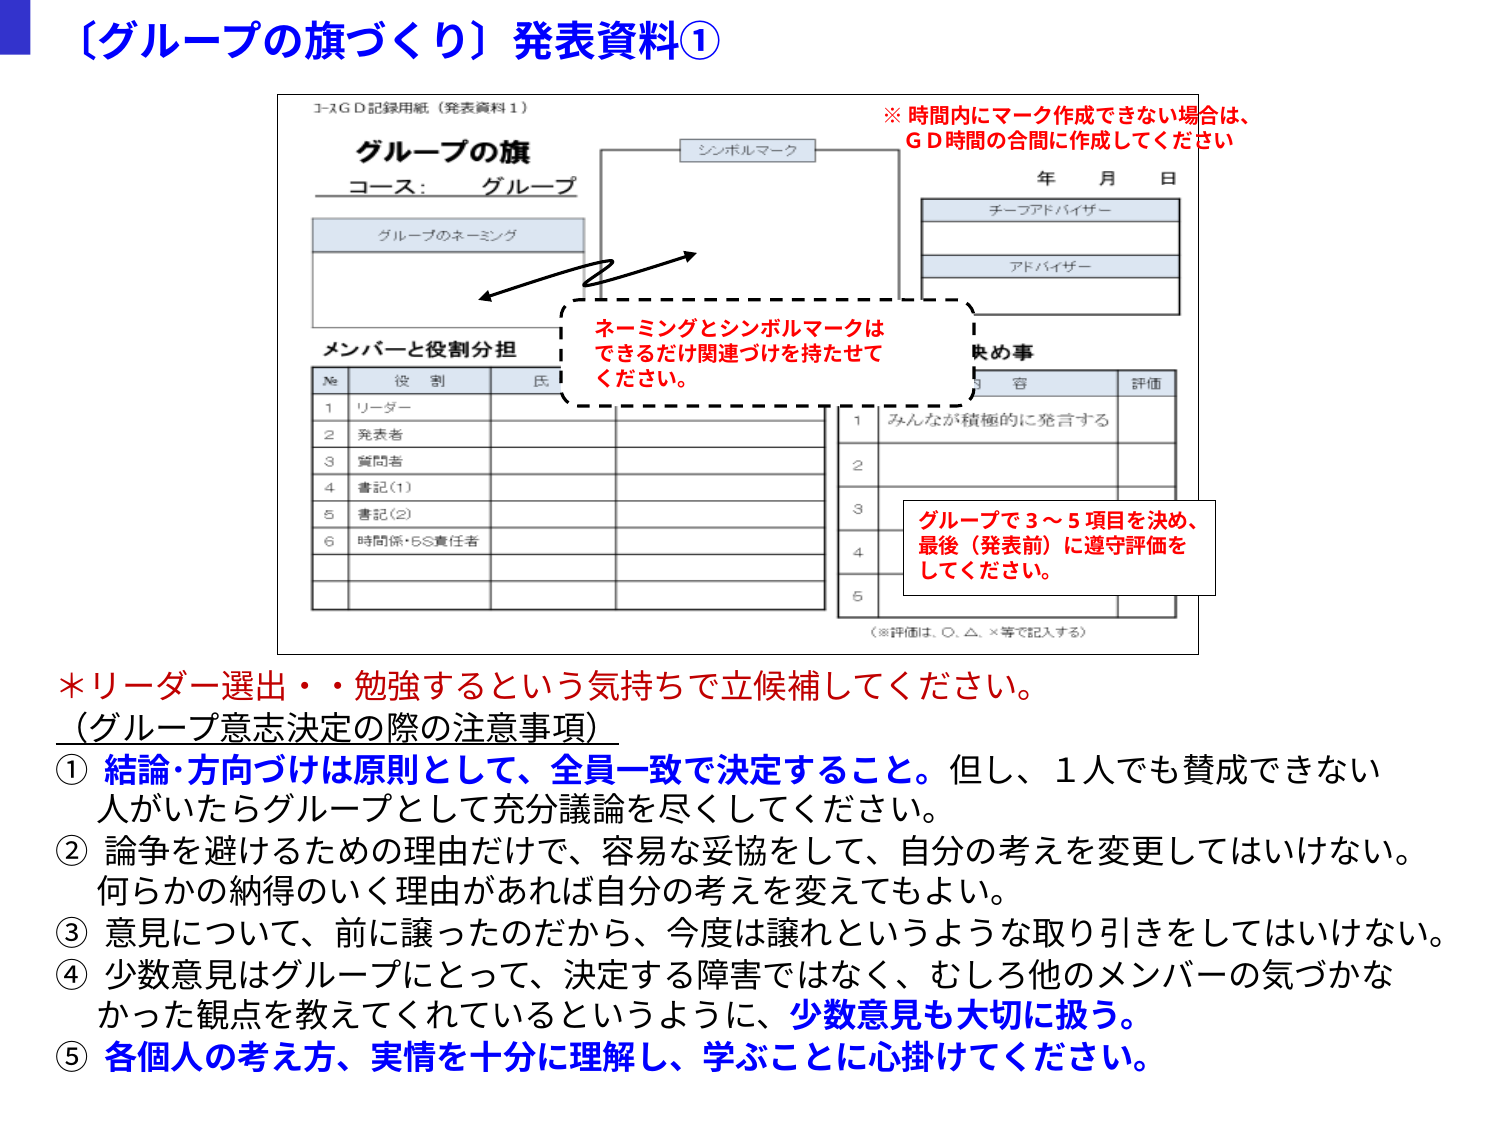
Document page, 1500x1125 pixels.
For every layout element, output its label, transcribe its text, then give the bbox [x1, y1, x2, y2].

text_box [0, 0, 31, 55]
text_box 〔グループの旗づくり〕発表資料① [41, 7, 1294, 72]
text_box ＊リーダー選出・・勉強するという気持ちで立候補してください。 （グループ意志決定の際の注意事項） ① 結論･方向づけは原則として、全員一致で決定すること。但し、１人でも賛成できない 人がいたらグループとして充分議論を尽くしてください。 ② 論争を避けるための理由だけで、容易な妥協をして、自分の考えを変更してはいけない。 何らかの納得のいく理由があれば自分の考えを変えてもよい。 ③ 意見について、前に譲ったのだから、今度は譲れというような取り引きをしてはいけない。 ④ 少数意見はグループにとって、決定する障害ではなく、むしろ他のメンバーの気づかな かった観点を教えてくれているというように、少数意見も大切に扱う。 ⑤ 各個人の考え方、実情を十分に理解し、学ぶことに心掛けてください。 [40, 665, 1479, 1084]
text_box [277, 94, 1341, 655]
